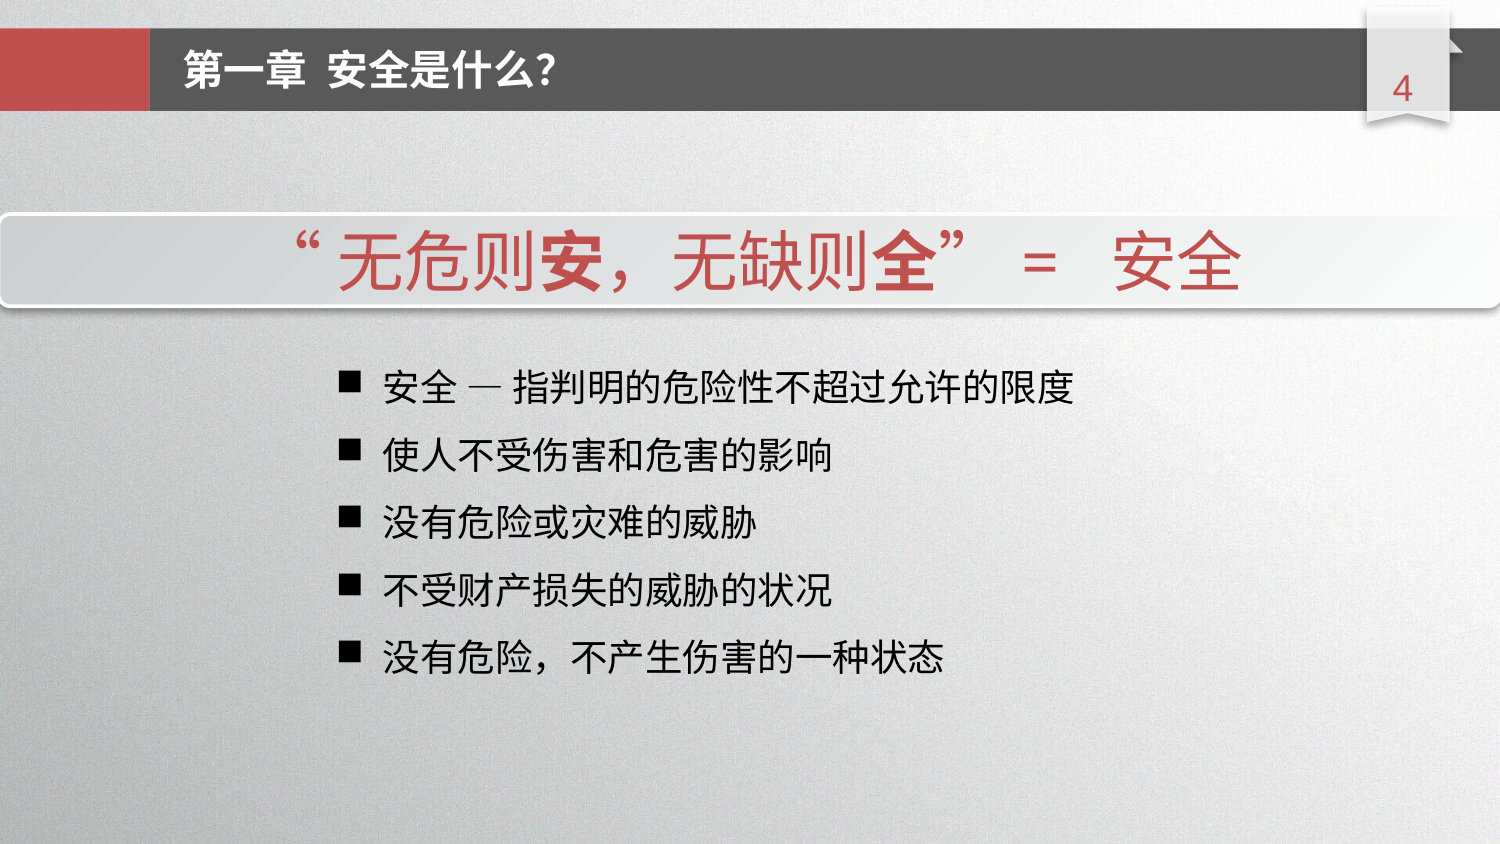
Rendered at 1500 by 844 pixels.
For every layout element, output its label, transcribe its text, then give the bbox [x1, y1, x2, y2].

text_box 安全 — 指判明的危险性不超过允许的限度 使人不受伤害和危害的影响 没有危险或灾难的威胁 不受财产损失的威胁的状况 没有危险，不产生伤害的一种状态 [321, 334, 1224, 687]
picture [0, 0, 1500, 28]
text_box 第一章 安全是什么？ [167, 36, 735, 102]
text_box “无危则安，无缺则全”= 安全 [0, 212, 1500, 308]
picture [0, 302, 1500, 844]
picture [0, 111, 1500, 218]
